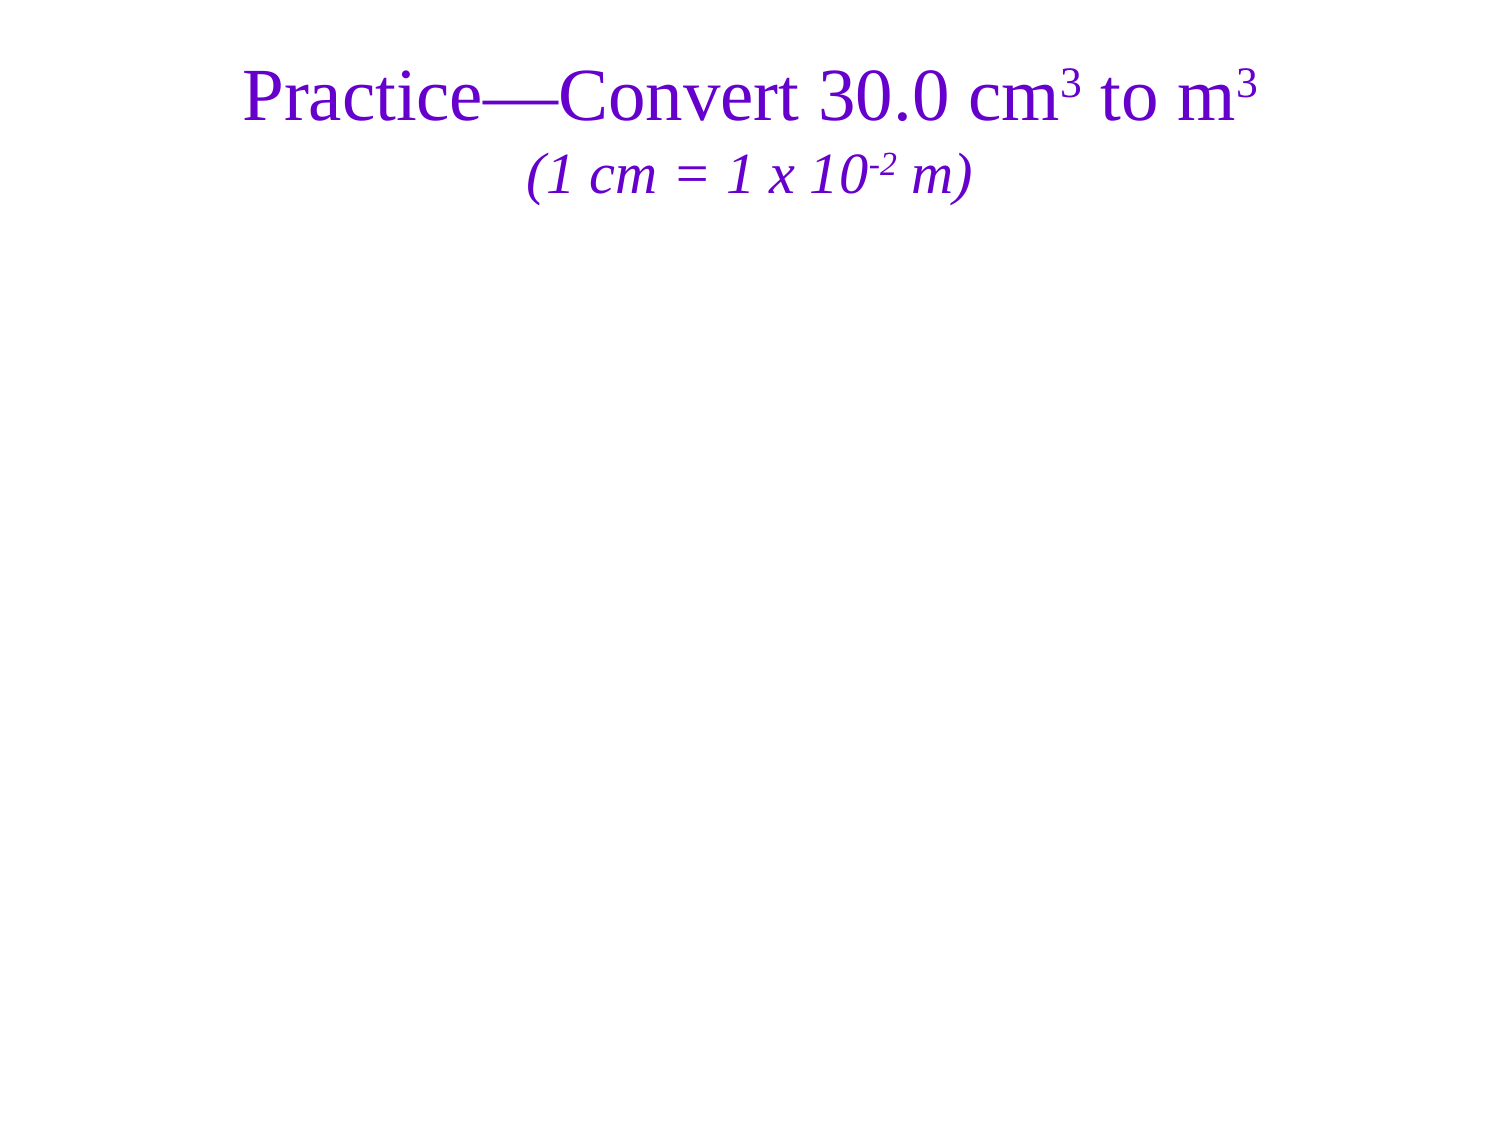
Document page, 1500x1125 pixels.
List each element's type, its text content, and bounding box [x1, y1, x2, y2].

text_box Practice—Convert 30.0 cm3 to m3 (1 cm = 1 x 10-2 m) [112, 49, 1388, 200]
